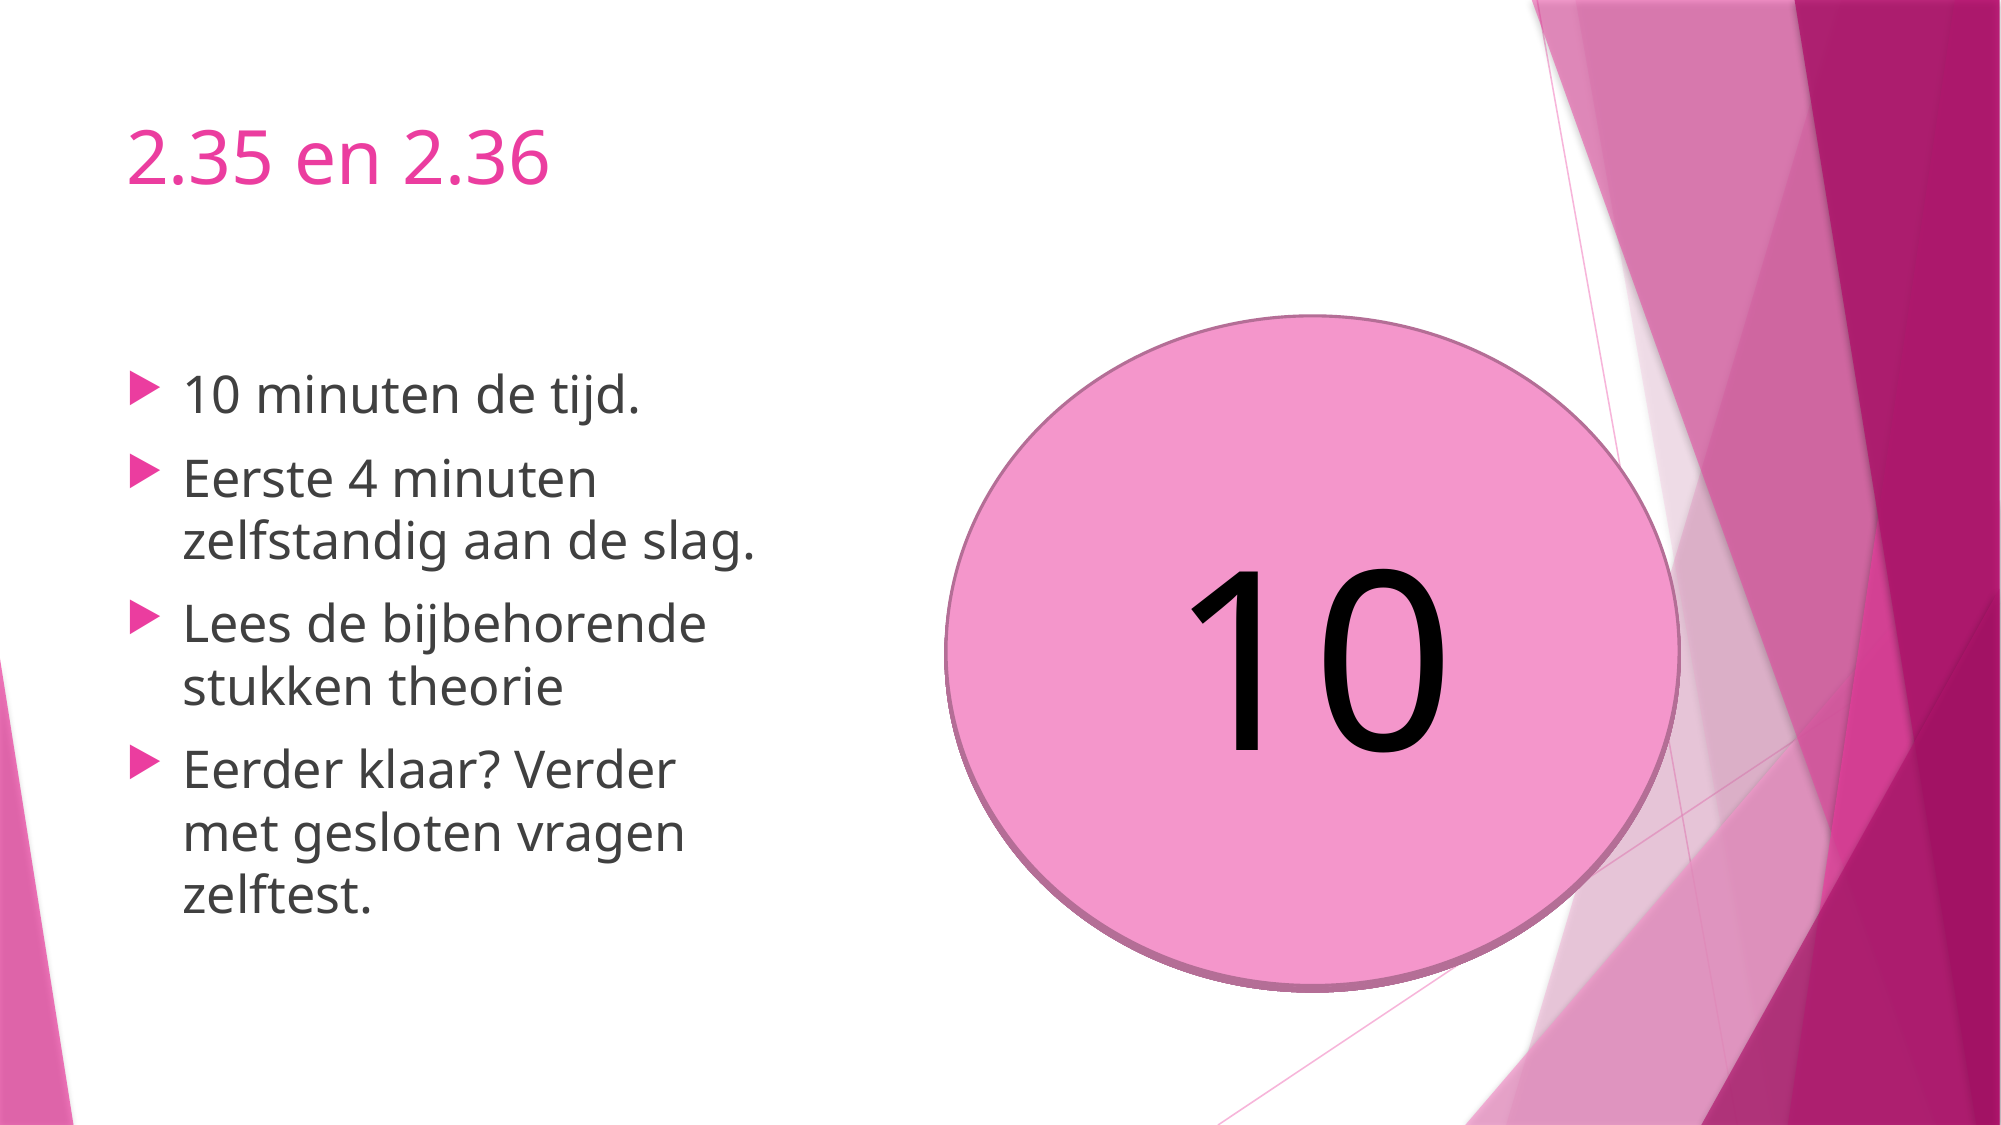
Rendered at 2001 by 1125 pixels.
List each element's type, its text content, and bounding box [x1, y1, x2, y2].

text_box 9 [958, 742, 1668, 990]
text_box 7 [961, 748, 1667, 993]
text_box 10 [944, 314, 1681, 988]
list 10 minuten de tijd. Eerste 4 minuten zelfstandig aan de slag. Lees de bijbehorende stukken theorie Eerder klaar? Verder met gesloten vragen zelftest. [111, 354, 774, 992]
title 2.35 en 2.36 [111, 101, 1522, 319]
